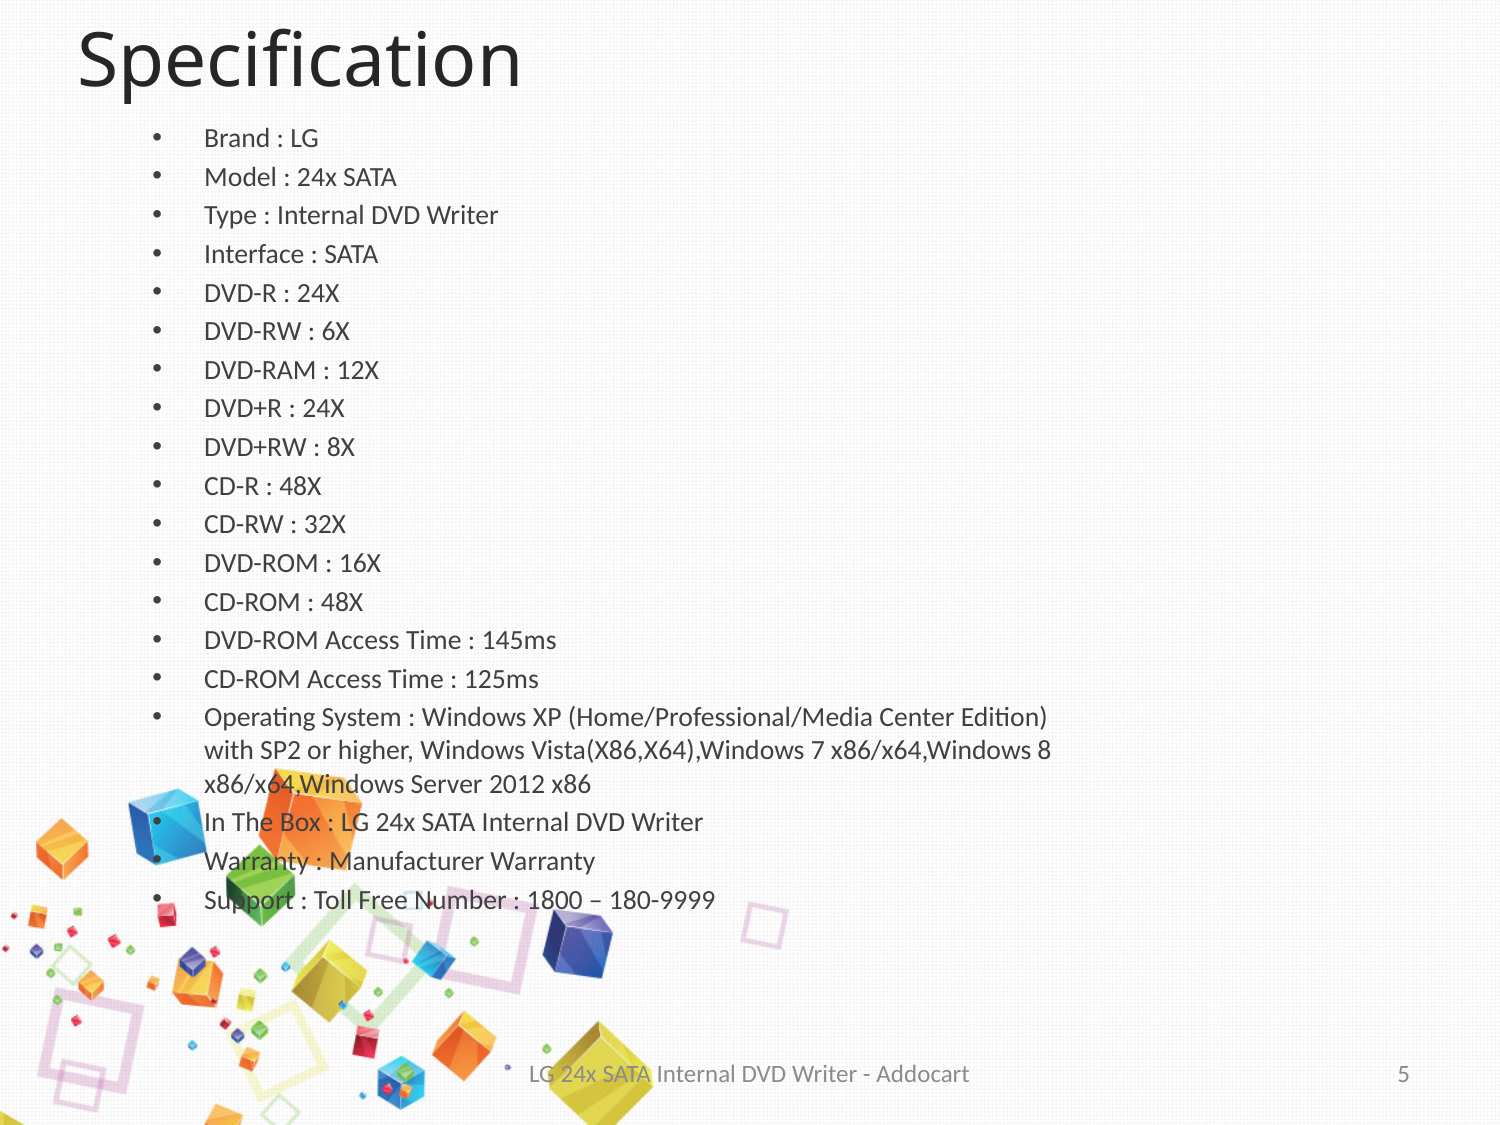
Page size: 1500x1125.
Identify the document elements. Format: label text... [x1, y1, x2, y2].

slide_number 5 [1074, 1042, 1425, 1103]
footer LG 24x SATA Internal DVD Writer - Addocart [512, 1042, 988, 1103]
picture [0, 0, 1500, 1125]
list Brand : LG Model : 24x SATA Type : Internal DVD Writer Interface : SATA DVD-R : 24X DVD-RW : 6X DVD-RAM : 12X DVD+R : 24X DVD+RW : 8X CD-R : 48X CD-RW : 32X DVD-ROM : 16X CD-ROM : 48X DVD-ROM Access Time : 145ms CD-ROM Access Time : 125ms Operating System : Windows XP (Home/Professional/Media Center Edition) with SP2 or higher, Windows Vista(X86,X64),Windows 7 x86/x64,Windows 8 x86/x64,Windows Server 2012 x86 In The Box : LG 24x SATA Internal DVD Writer Warranty : Manufacturer Warranty Support : Toll Free Number : 1800 – 180-9999 [137, 112, 1113, 925]
title Specification [62, 0, 1238, 113]
